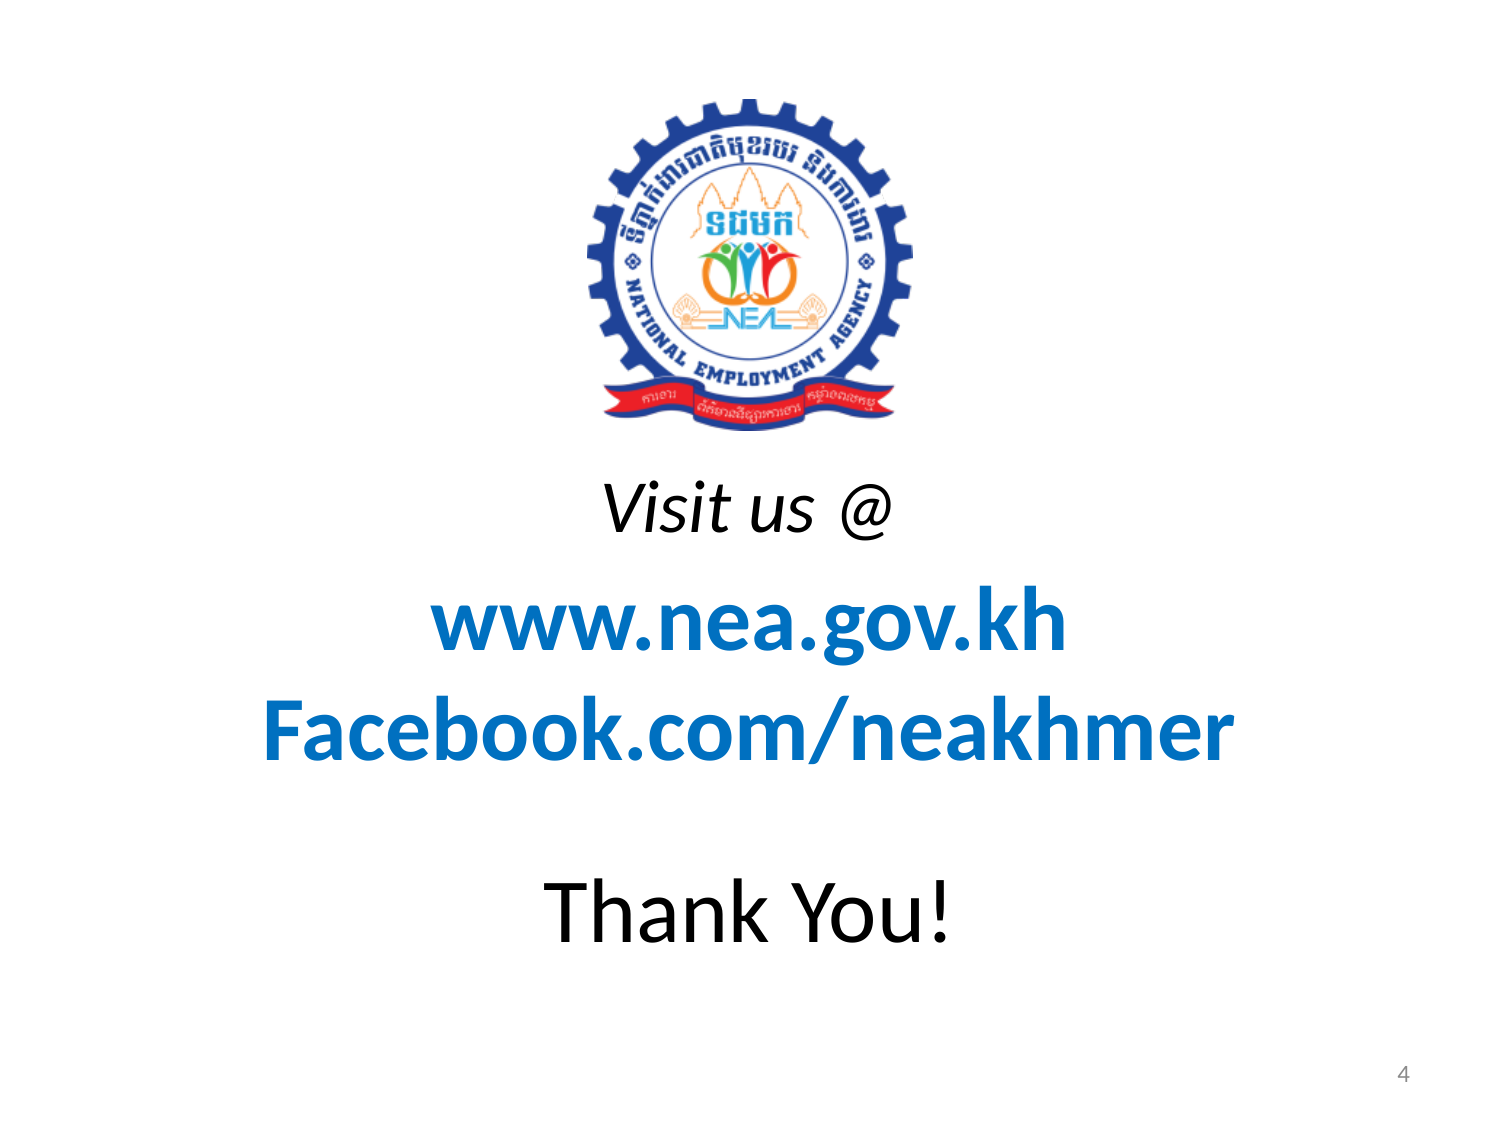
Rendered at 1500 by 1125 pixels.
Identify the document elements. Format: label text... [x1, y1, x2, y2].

picture [587, 99, 913, 432]
title Visit us @ [150, 442, 1350, 563]
slide_number 4 [1074, 1042, 1425, 1103]
text_box Thank You! [249, 812, 1250, 1000]
text_box www.nea.gov.kh Facebook.com/neakhmer [149, 575, 1350, 763]
